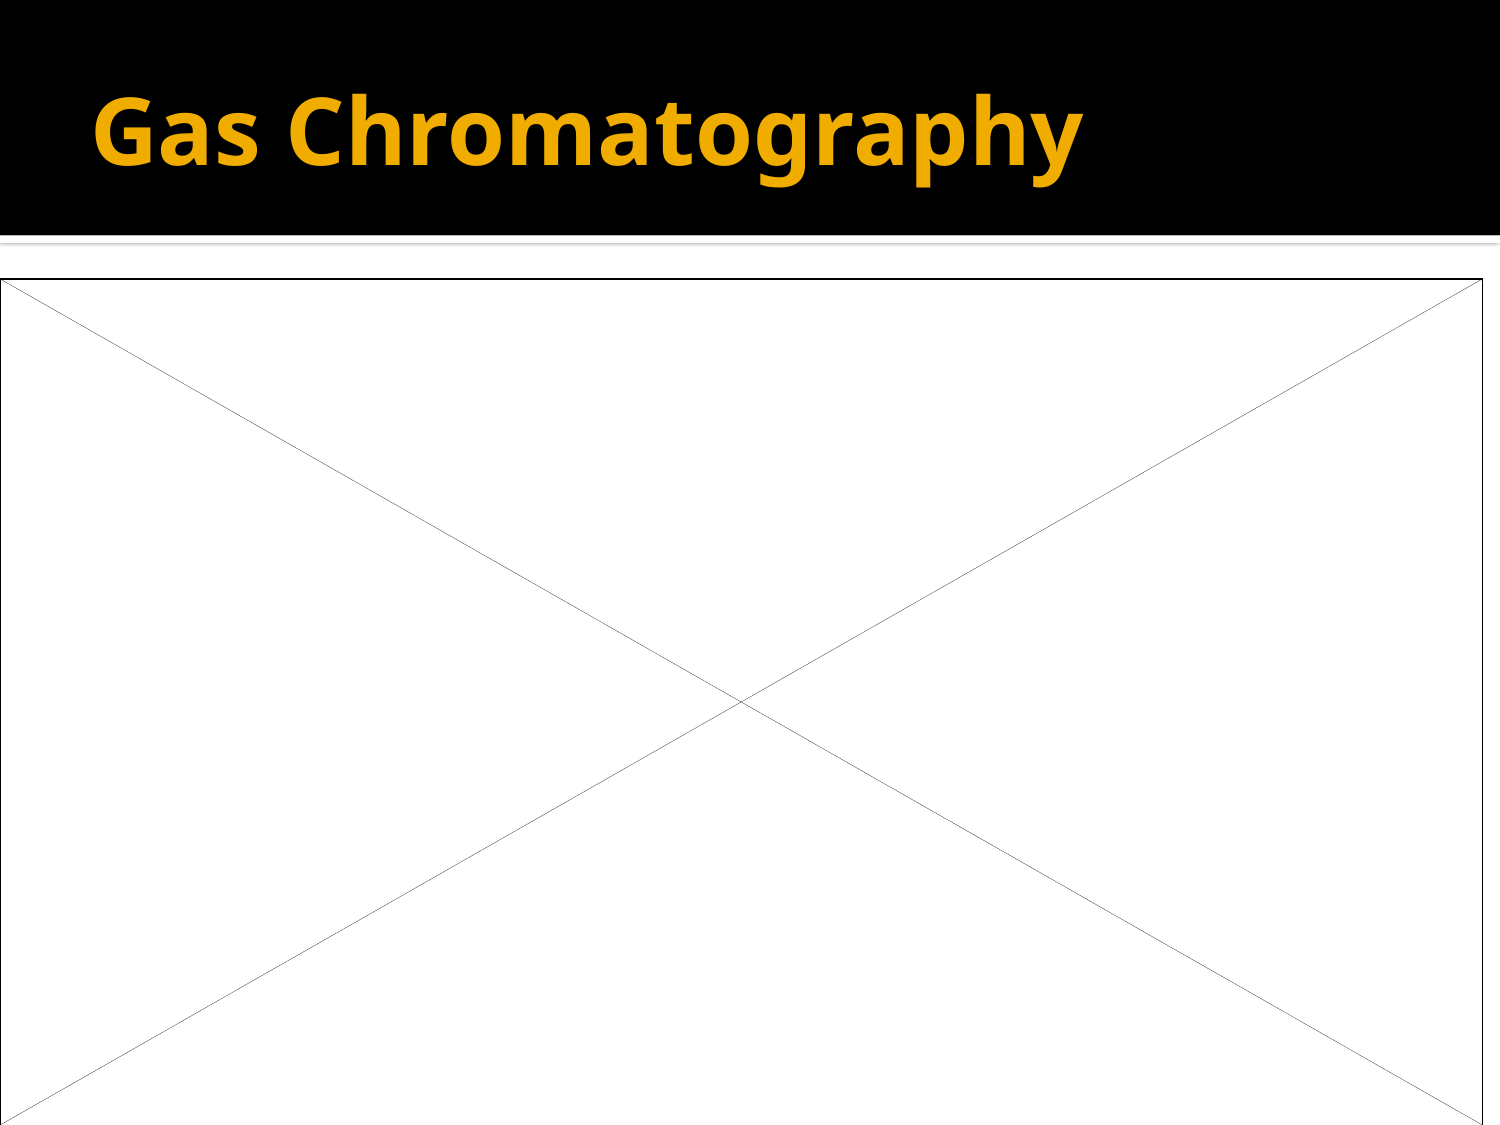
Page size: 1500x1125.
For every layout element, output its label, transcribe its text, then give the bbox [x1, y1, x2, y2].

title Gas Chromatography [75, 25, 1425, 231]
